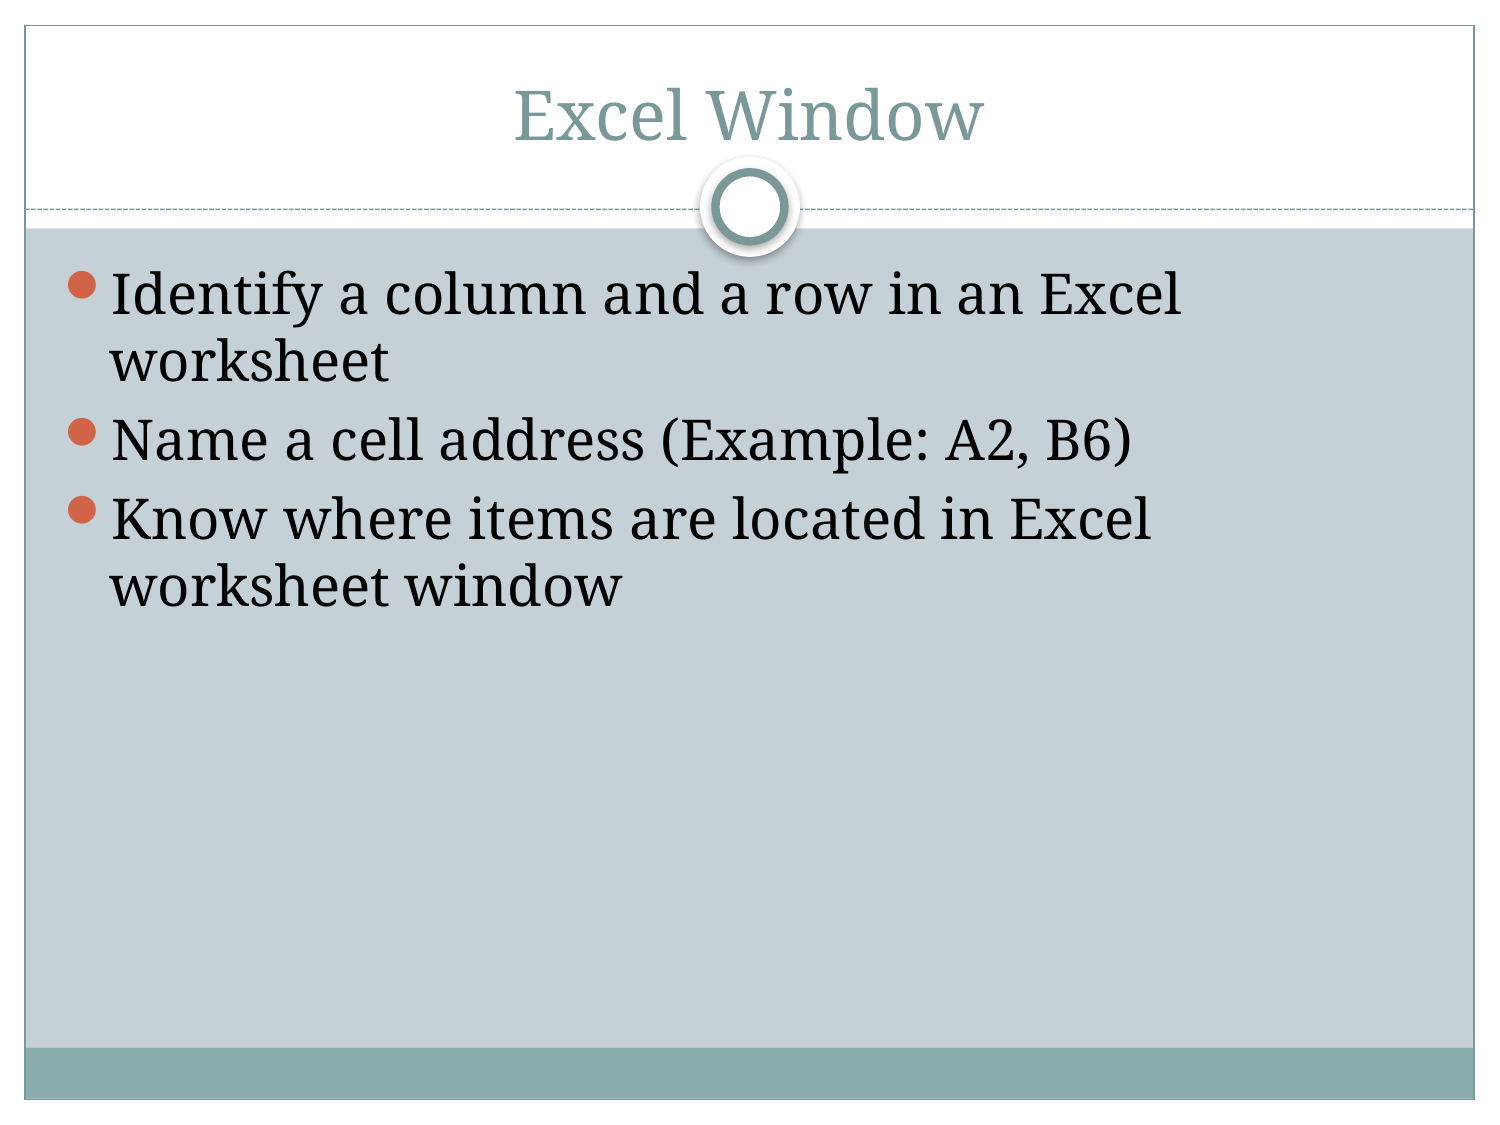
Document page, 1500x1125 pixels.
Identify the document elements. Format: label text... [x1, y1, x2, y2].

list Identify a column and a row in an Excel worksheet Name a cell address (Example: A2, B6) Know where items are located in Excel worksheet window [49, 250, 1445, 1001]
title Excel Window [49, 37, 1450, 162]
